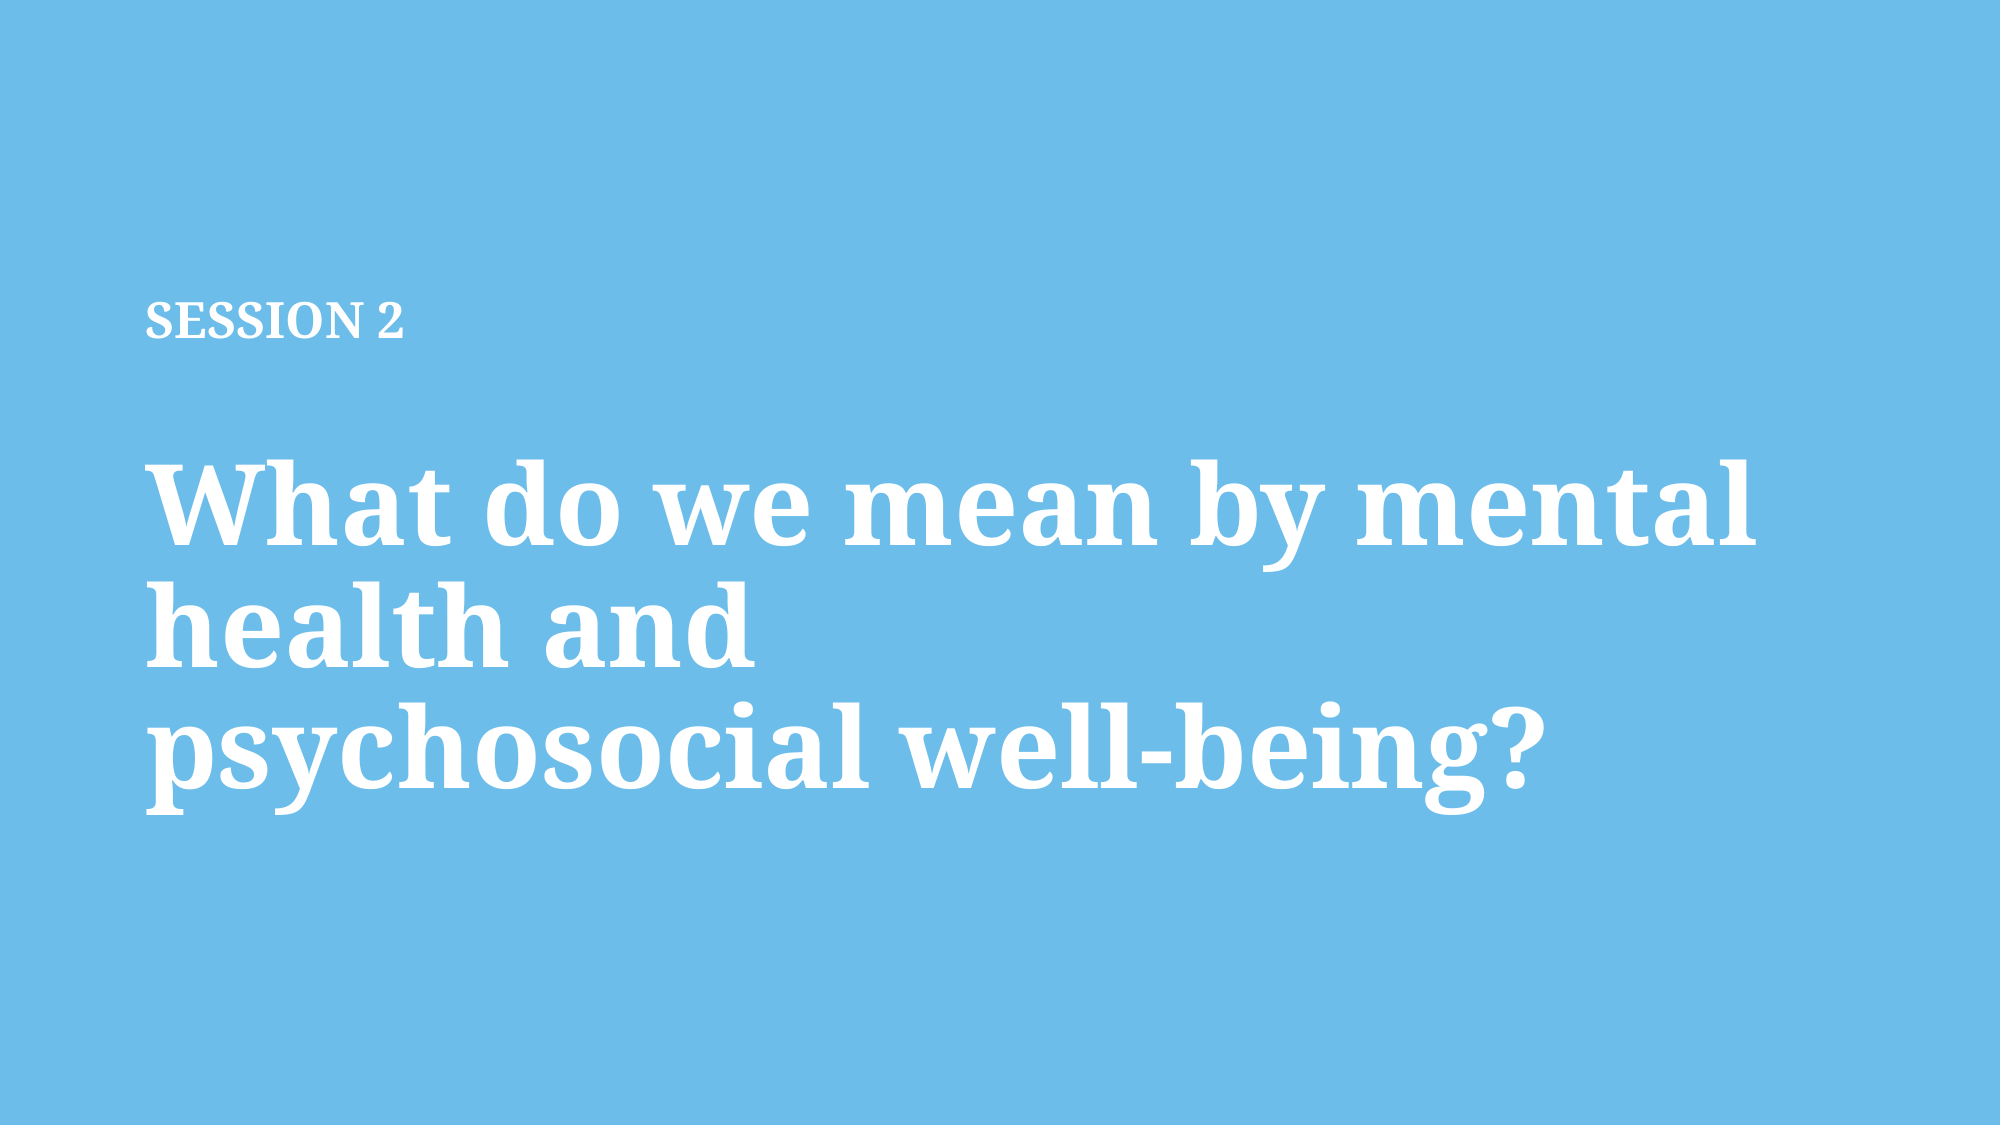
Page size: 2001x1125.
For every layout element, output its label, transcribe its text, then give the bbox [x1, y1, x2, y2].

text_box SESSION 2 What do we mean by mental health and psychosocial well-being? [130, 508, 1792, 601]
text_box [1404, 460, 1874, 516]
